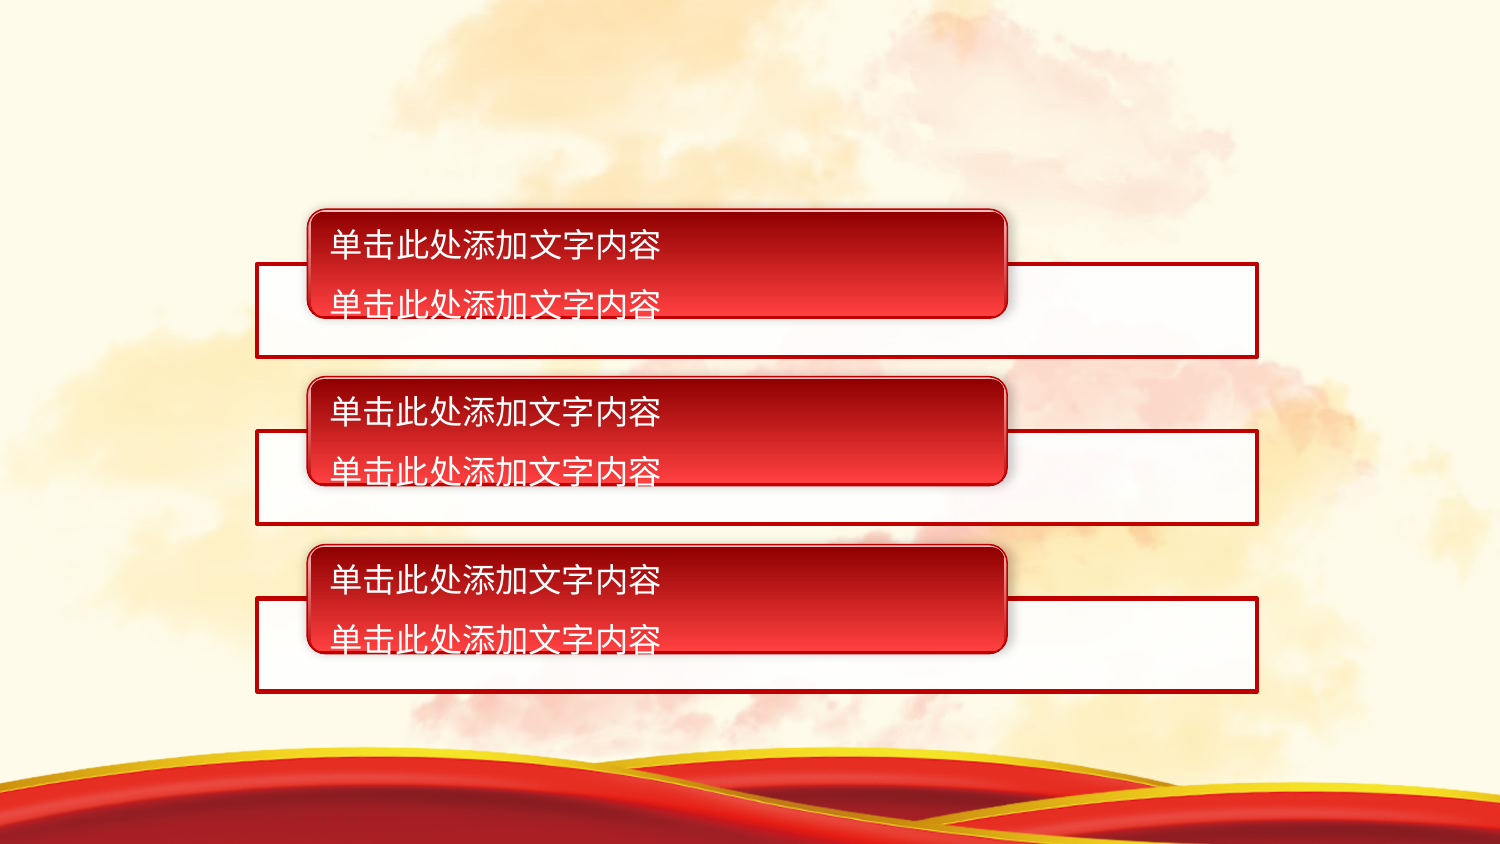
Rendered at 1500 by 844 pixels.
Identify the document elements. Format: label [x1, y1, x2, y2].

text_box [257, 598, 1258, 692]
picture [0, 0, 1500, 844]
text_box [307, 544, 1008, 654]
text_box [307, 376, 1008, 486]
text_box [257, 263, 1258, 357]
text_box [257, 431, 1258, 525]
text_box [307, 209, 1008, 319]
